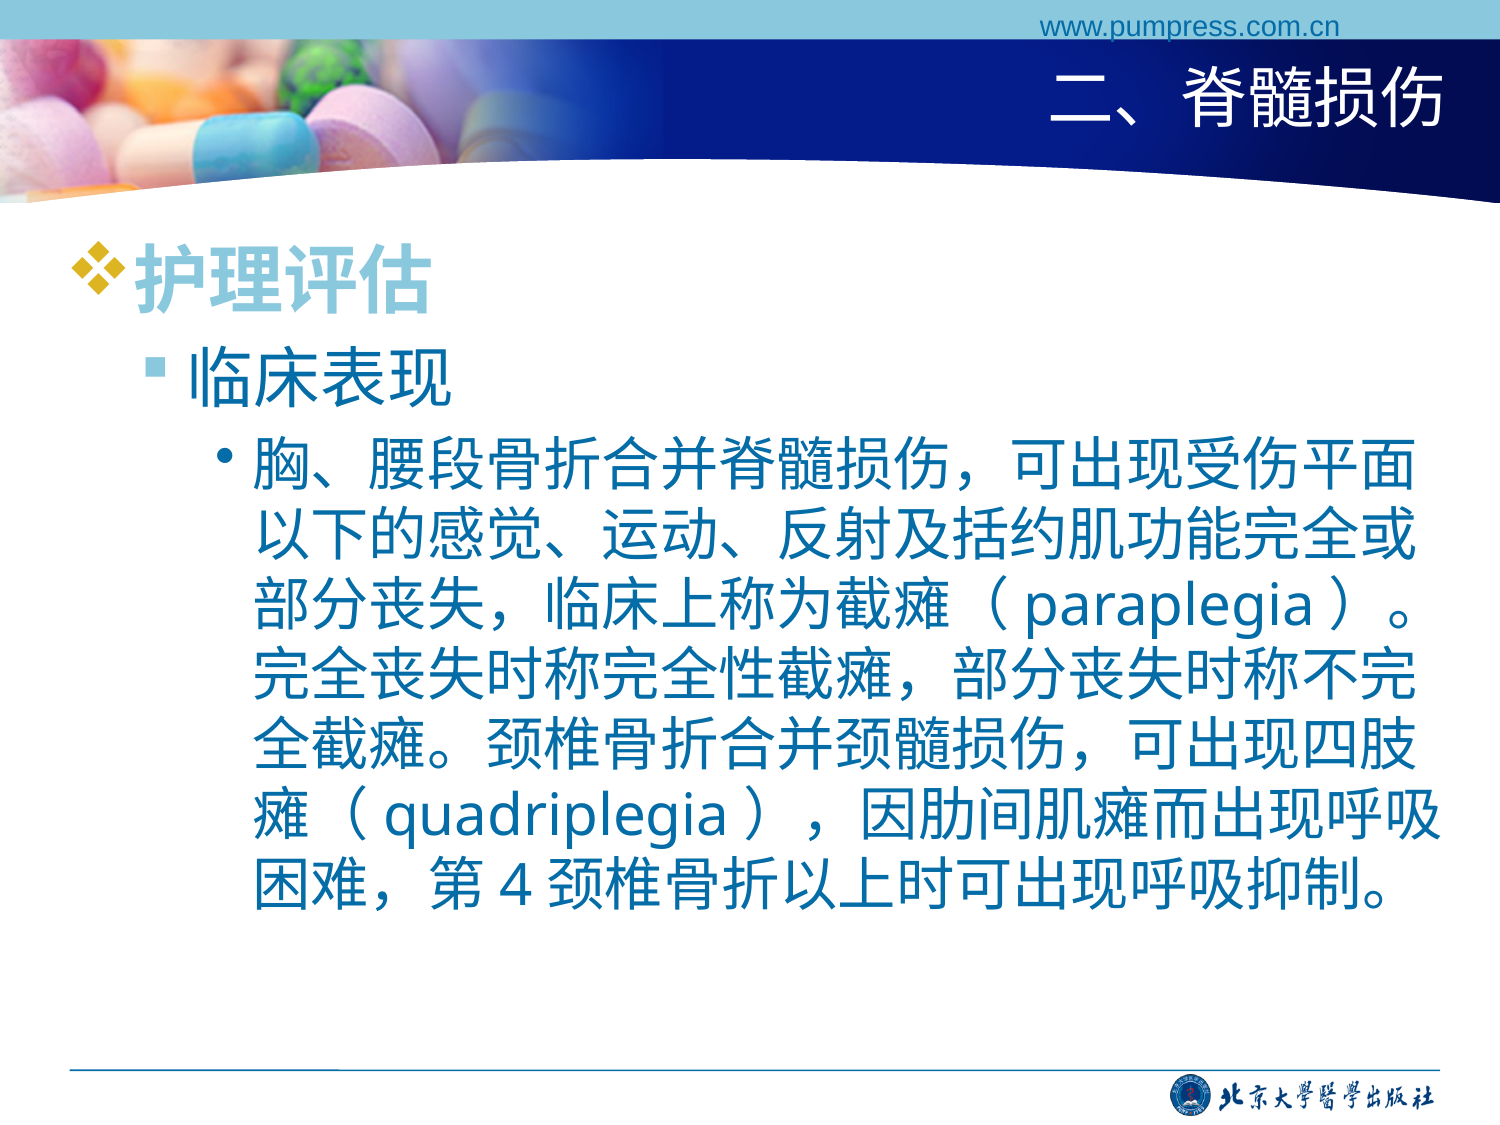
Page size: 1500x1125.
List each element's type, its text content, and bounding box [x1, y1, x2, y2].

slide_number www.pumpress.com.cn [1025, 0, 1463, 38]
list 护理评估 临床表现 胸、腰段骨折合并脊髓损伤，可出现受伤平面以下的感觉、运动、反射及括约肌功能完全或部分丧失，临床上称为截瘫（paraplegia）。完全丧失时称完全性截瘫，部分丧失时称不完全截瘫。颈椎骨折合并颈髓损伤，可出现四肢瘫（quadriplegia），因肋间肌瘫而出现呼吸困难，第4颈椎骨折以上时可出现呼吸抑制。 [49, 224, 1463, 1026]
picture [1170, 1074, 1436, 1118]
picture [0, 40, 1500, 203]
title 二、脊髓损伤 [137, 49, 1463, 143]
